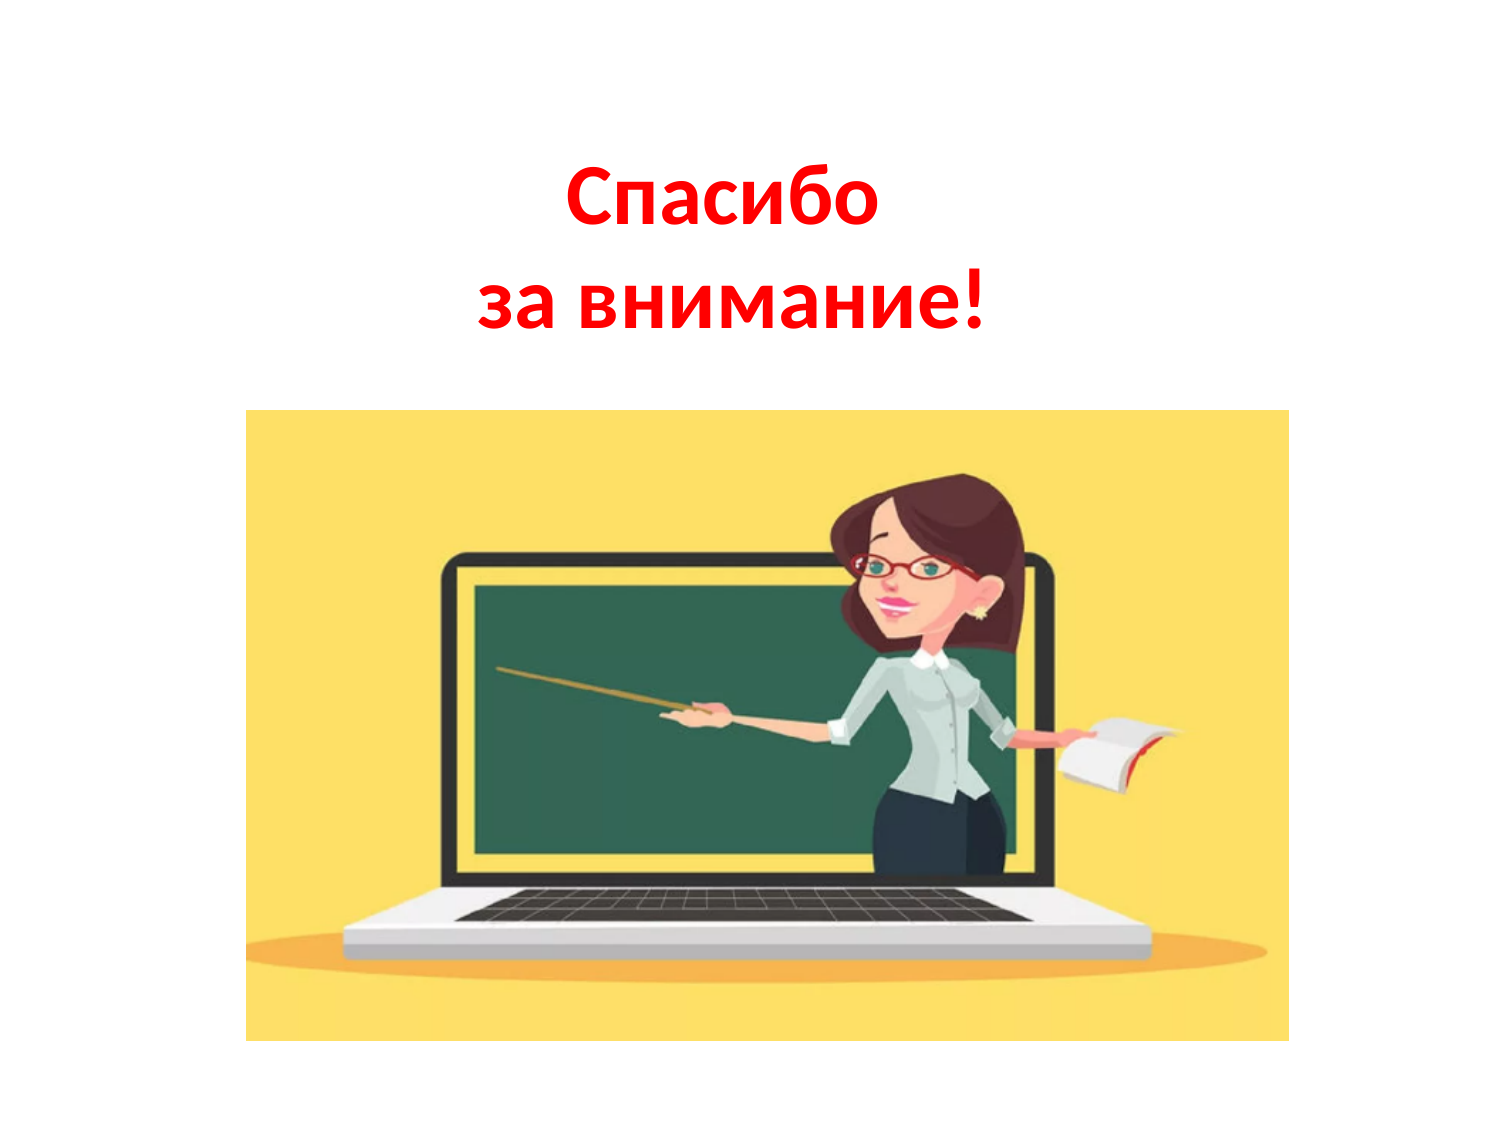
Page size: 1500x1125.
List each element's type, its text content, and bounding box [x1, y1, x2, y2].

title Спасибо за внимание! [58, 128, 1409, 355]
picture [245, 409, 1290, 1042]
